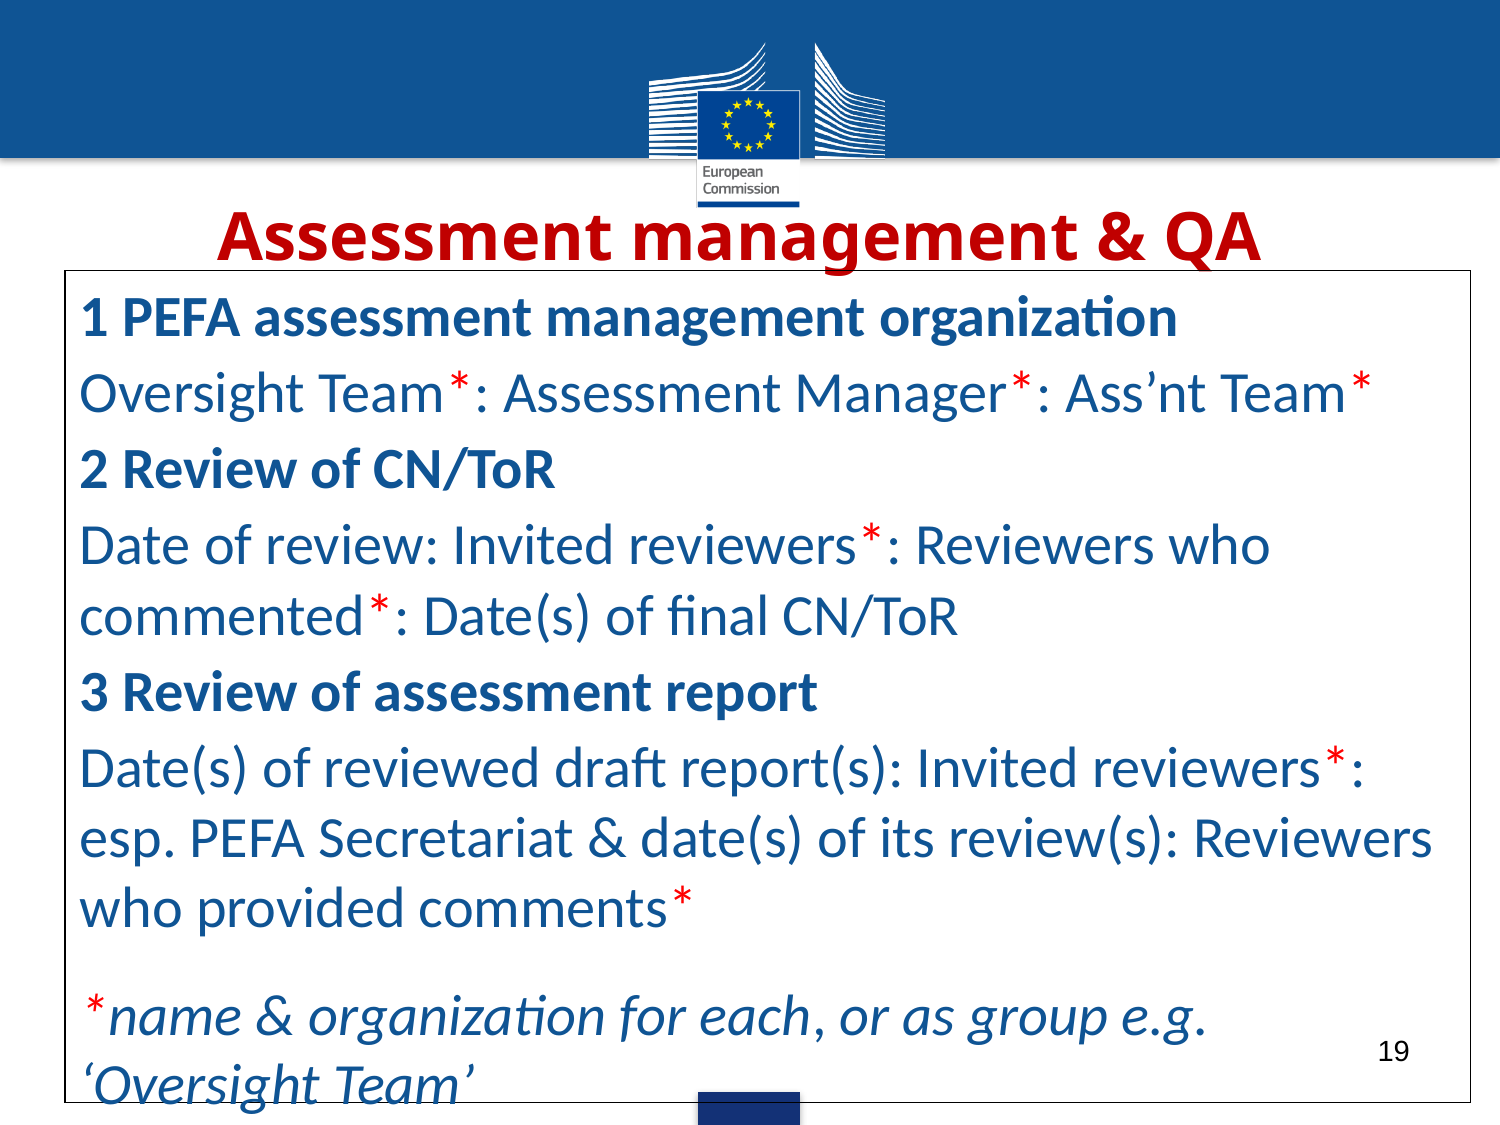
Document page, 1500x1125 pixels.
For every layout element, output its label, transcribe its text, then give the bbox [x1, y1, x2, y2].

title Assessment management & QA [64, 196, 1415, 270]
list 1 PEFA assessment management organization Oversight Team*: Assessment Manager*: Ass’nt Team* 2 Review of CN/ToR Date of review: Invited reviewers*: Reviewers who commented*: Date(s) of final CN/ToR 3 Review of assessment report Date(s) of reviewed draft report(s): Invited reviewers*: esp. PEFA Secretariat & date(s) of its review(s): Reviewers who provided comments* *name & organization for each, or as group e.g. ‘Oversight Team’ [64, 270, 1471, 1103]
picture [649, 42, 885, 196]
